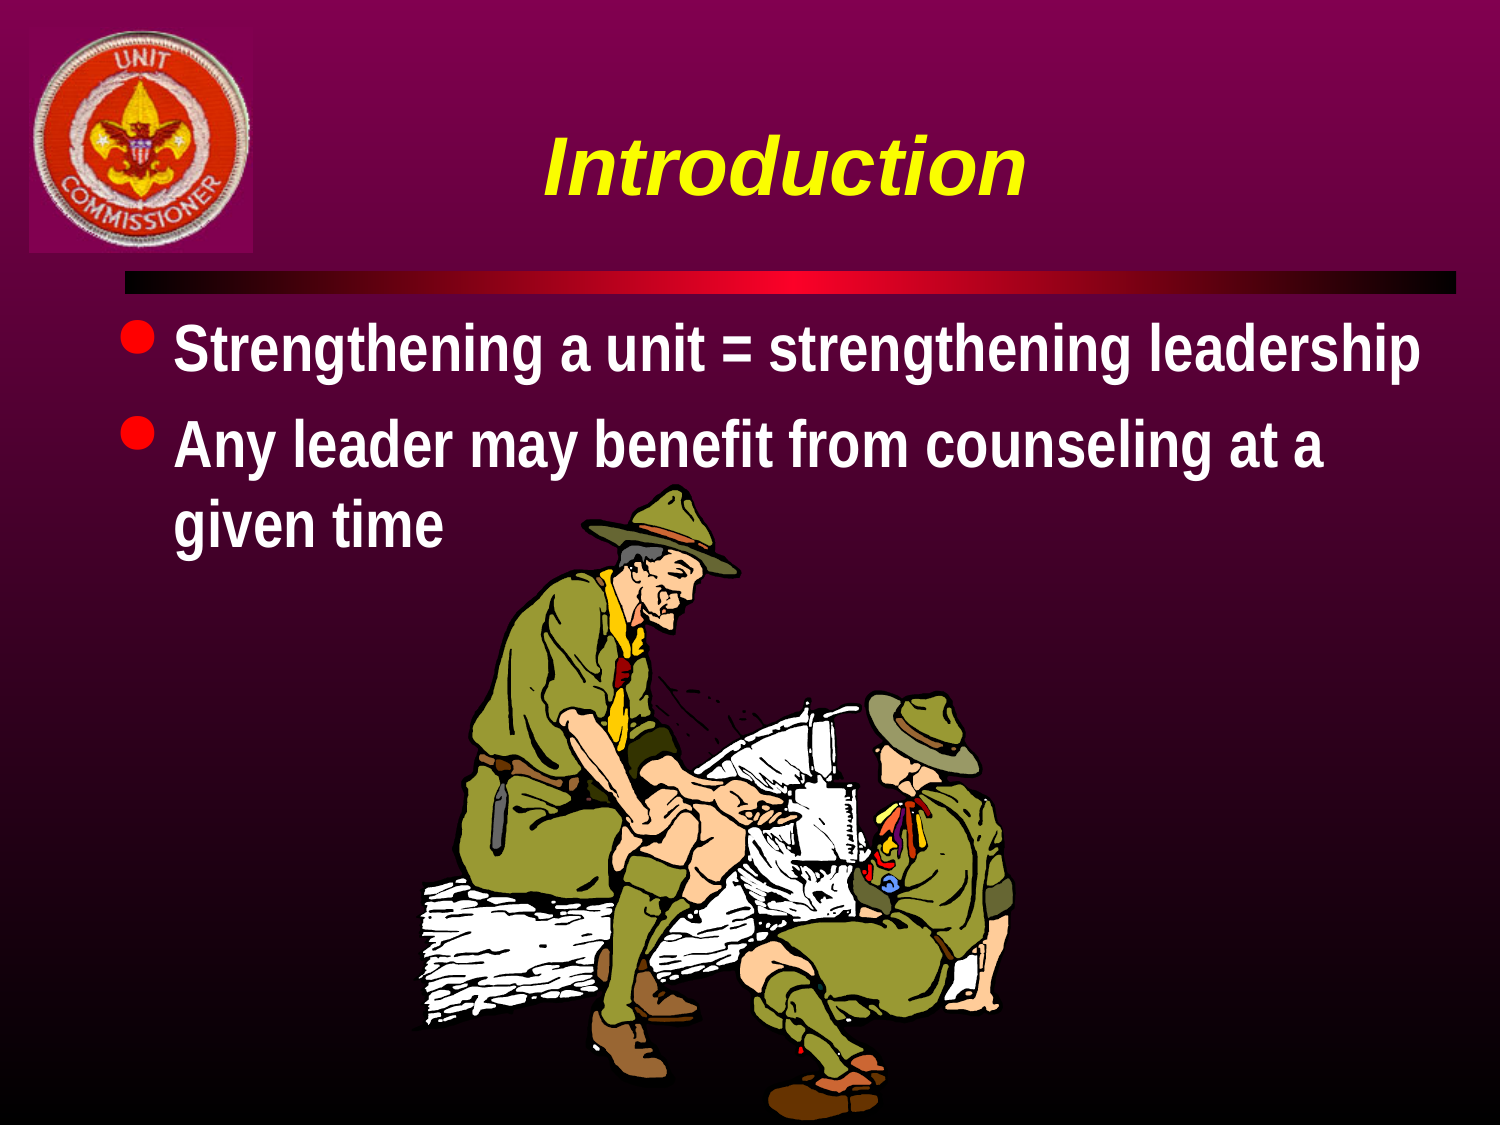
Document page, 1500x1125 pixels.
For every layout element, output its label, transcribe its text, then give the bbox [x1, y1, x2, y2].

picture [411, 483, 1017, 1125]
list Strengthening a unit = strengthening leadership Any leader may benefit from counseling at a given time [103, 296, 1448, 973]
picture [29, 27, 253, 253]
title Introduction [114, 68, 1459, 257]
